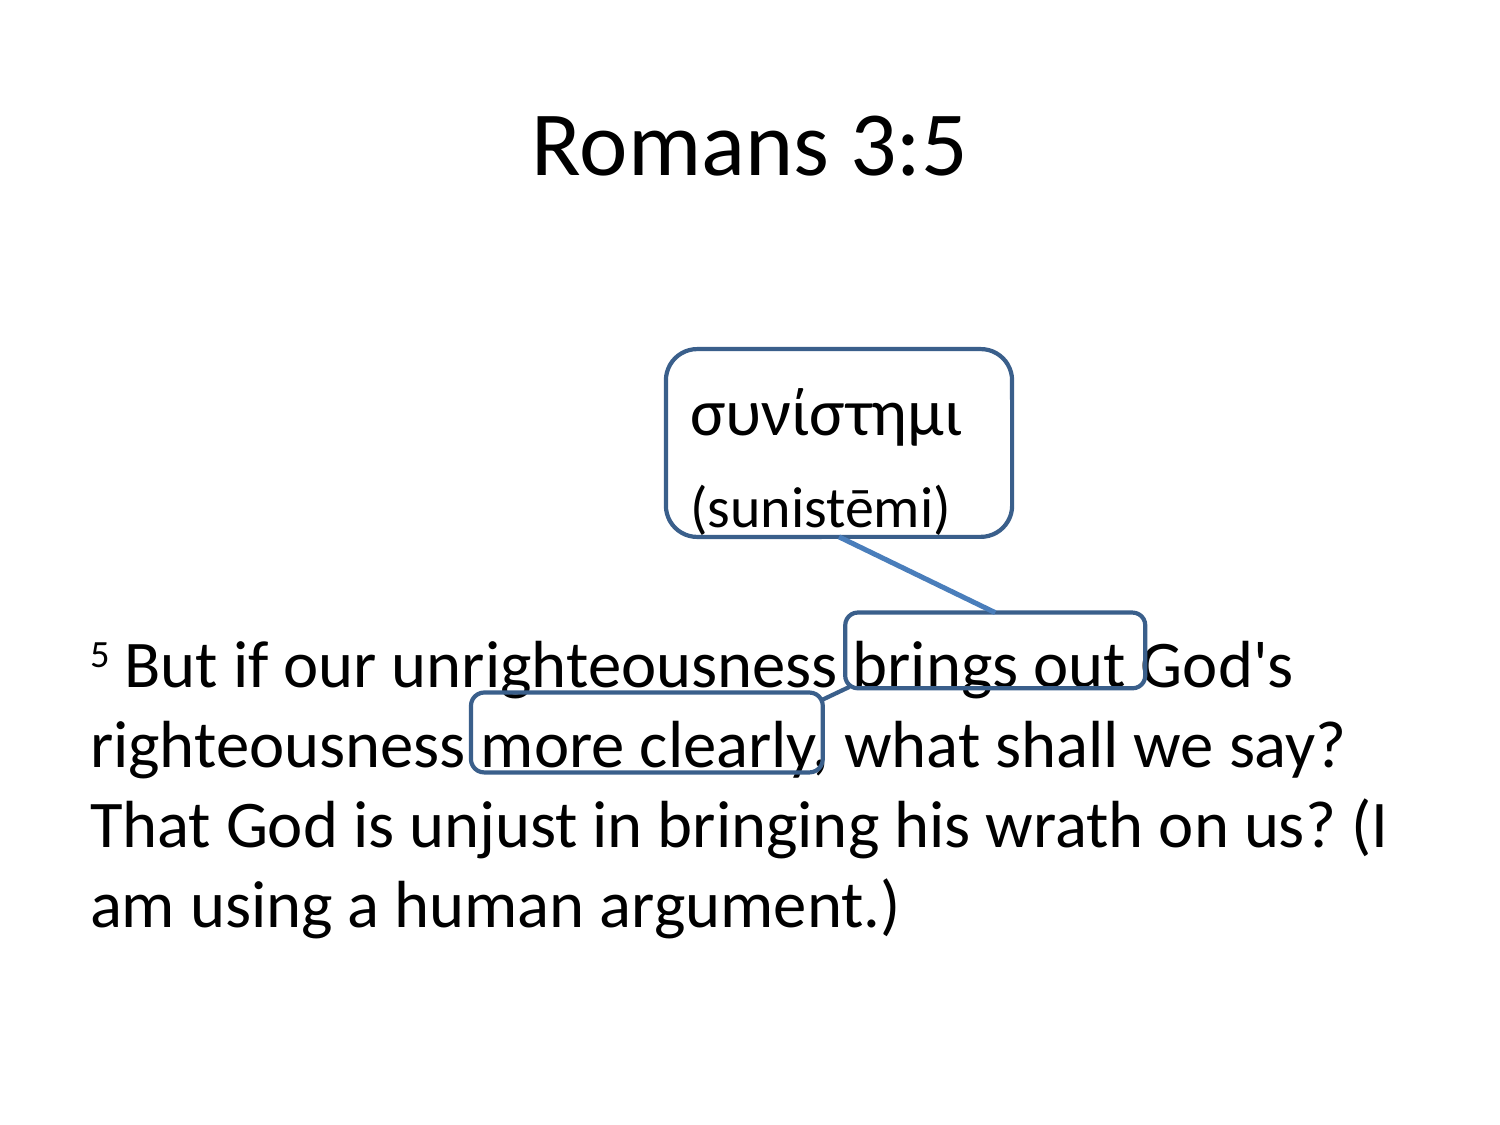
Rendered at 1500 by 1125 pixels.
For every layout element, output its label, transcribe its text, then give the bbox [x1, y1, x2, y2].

title Romans 3:5 [75, 45, 1425, 233]
text_box [468, 690, 825, 775]
list συνίστημι (sunistēmi) 5 But if our unrighteousness brings out God's righteousness more clearly, what shall we say? That God is unjust in bringing his wrath on us? (I am using a human argument.) [75, 262, 1425, 1005]
text_box [663, 346, 1015, 540]
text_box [838, 536, 996, 613]
text_box [821, 684, 851, 702]
text_box [843, 610, 1148, 691]
